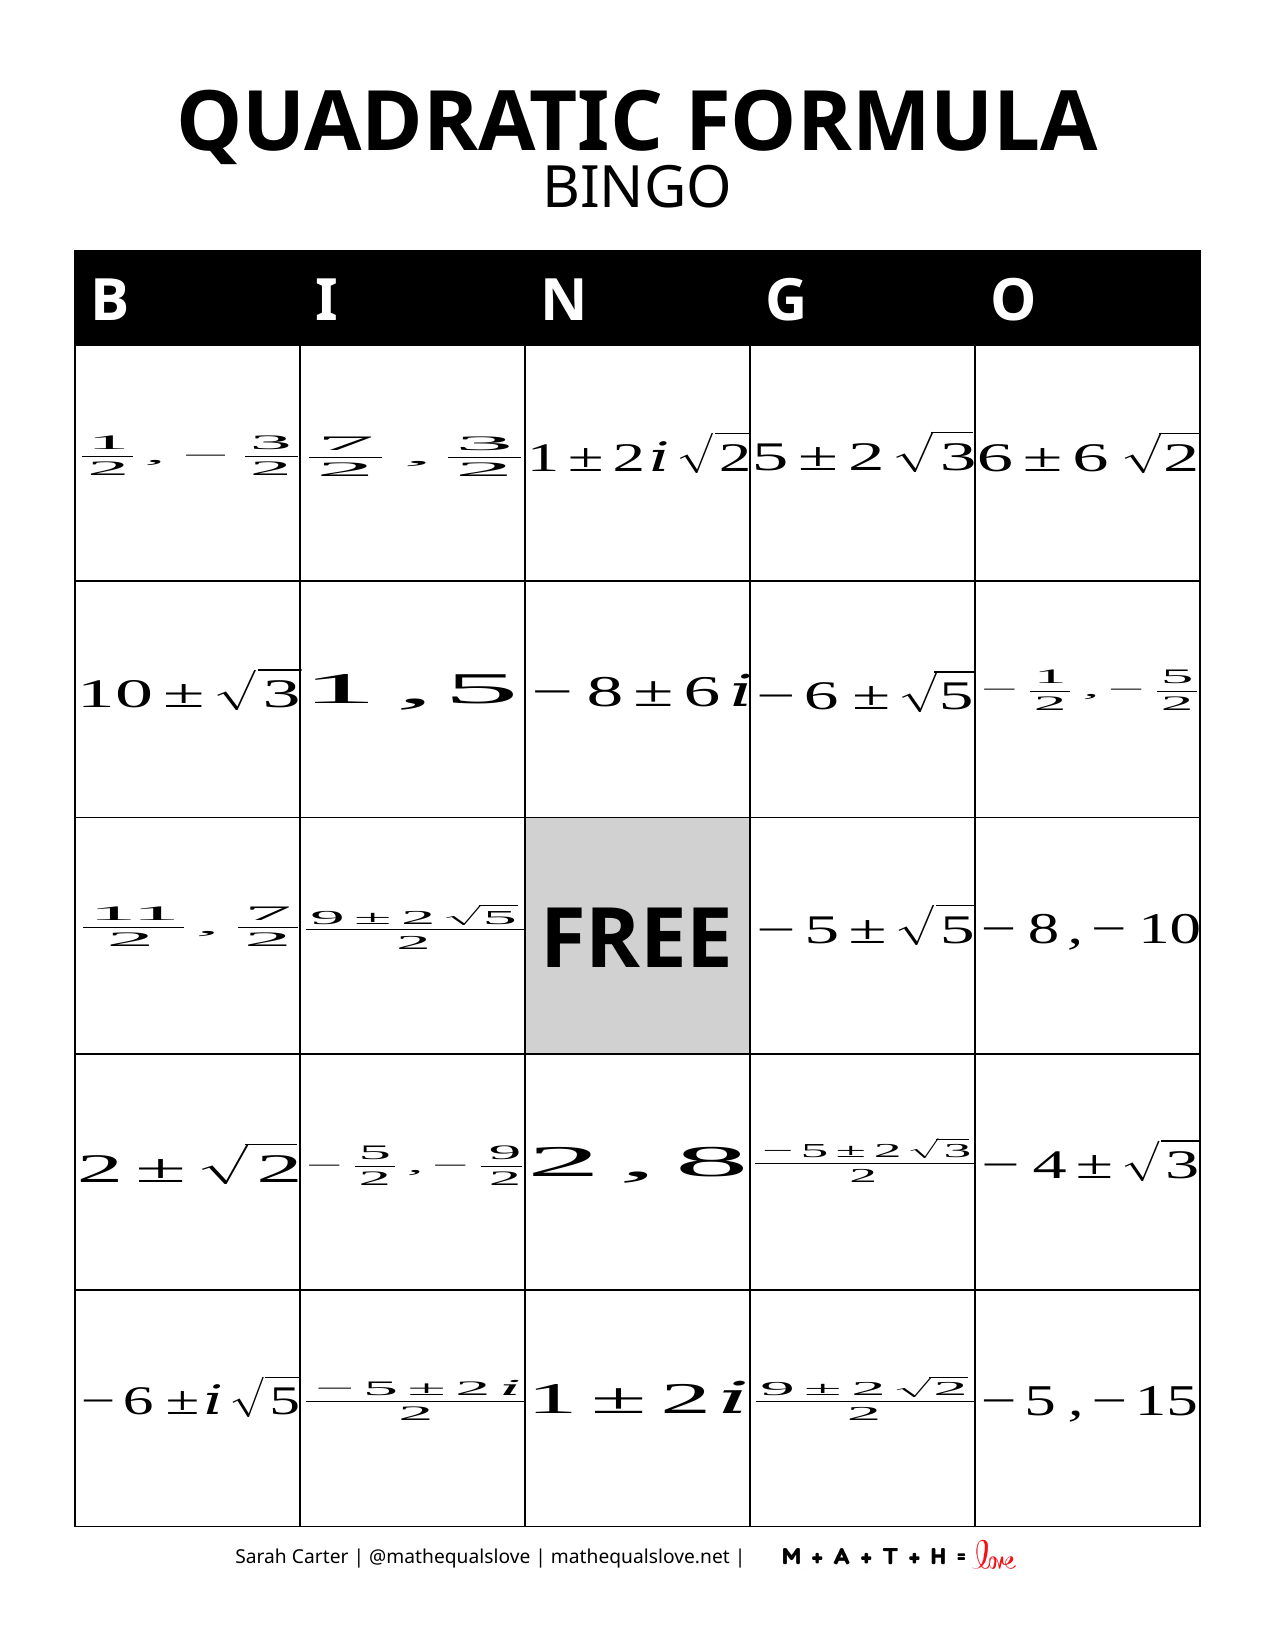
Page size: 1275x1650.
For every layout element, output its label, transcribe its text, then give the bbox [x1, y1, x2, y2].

table_header O [976, 251, 1199, 344]
table_cell [526, 1291, 749, 1526]
table_cell [76, 1055, 299, 1289]
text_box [220, 1535, 1055, 1576]
table_cell [526, 1055, 749, 1289]
table_header B [76, 251, 299, 344]
table_cell [76, 818, 299, 1053]
text_box QUADRATIC FORMULA [74, 59, 1200, 175]
table_cell [301, 1291, 524, 1526]
table_cell [751, 1055, 974, 1289]
table_cell [976, 818, 1199, 1053]
table_cell [976, 1055, 1199, 1289]
table_cell [76, 1291, 299, 1526]
table_cell [751, 582, 974, 817]
table_cell [751, 346, 974, 580]
table_cell [301, 582, 524, 817]
table_cell [976, 1291, 1199, 1526]
table_cell [526, 346, 749, 580]
table_header I [301, 251, 524, 344]
table_cell [301, 1055, 524, 1289]
table_cell FREE [526, 818, 749, 1053]
table_cell [301, 818, 524, 1053]
table_cell [76, 582, 299, 817]
table_cell [301, 346, 524, 580]
table_cell [976, 346, 1199, 580]
table_cell [751, 1291, 974, 1526]
text_box BINGO [74, 175, 1200, 226]
table_header N [526, 251, 749, 344]
table_cell [526, 582, 749, 817]
table_cell [76, 346, 299, 580]
table_cell [976, 582, 1199, 817]
table_cell [751, 818, 974, 1053]
table_header G [751, 251, 974, 344]
